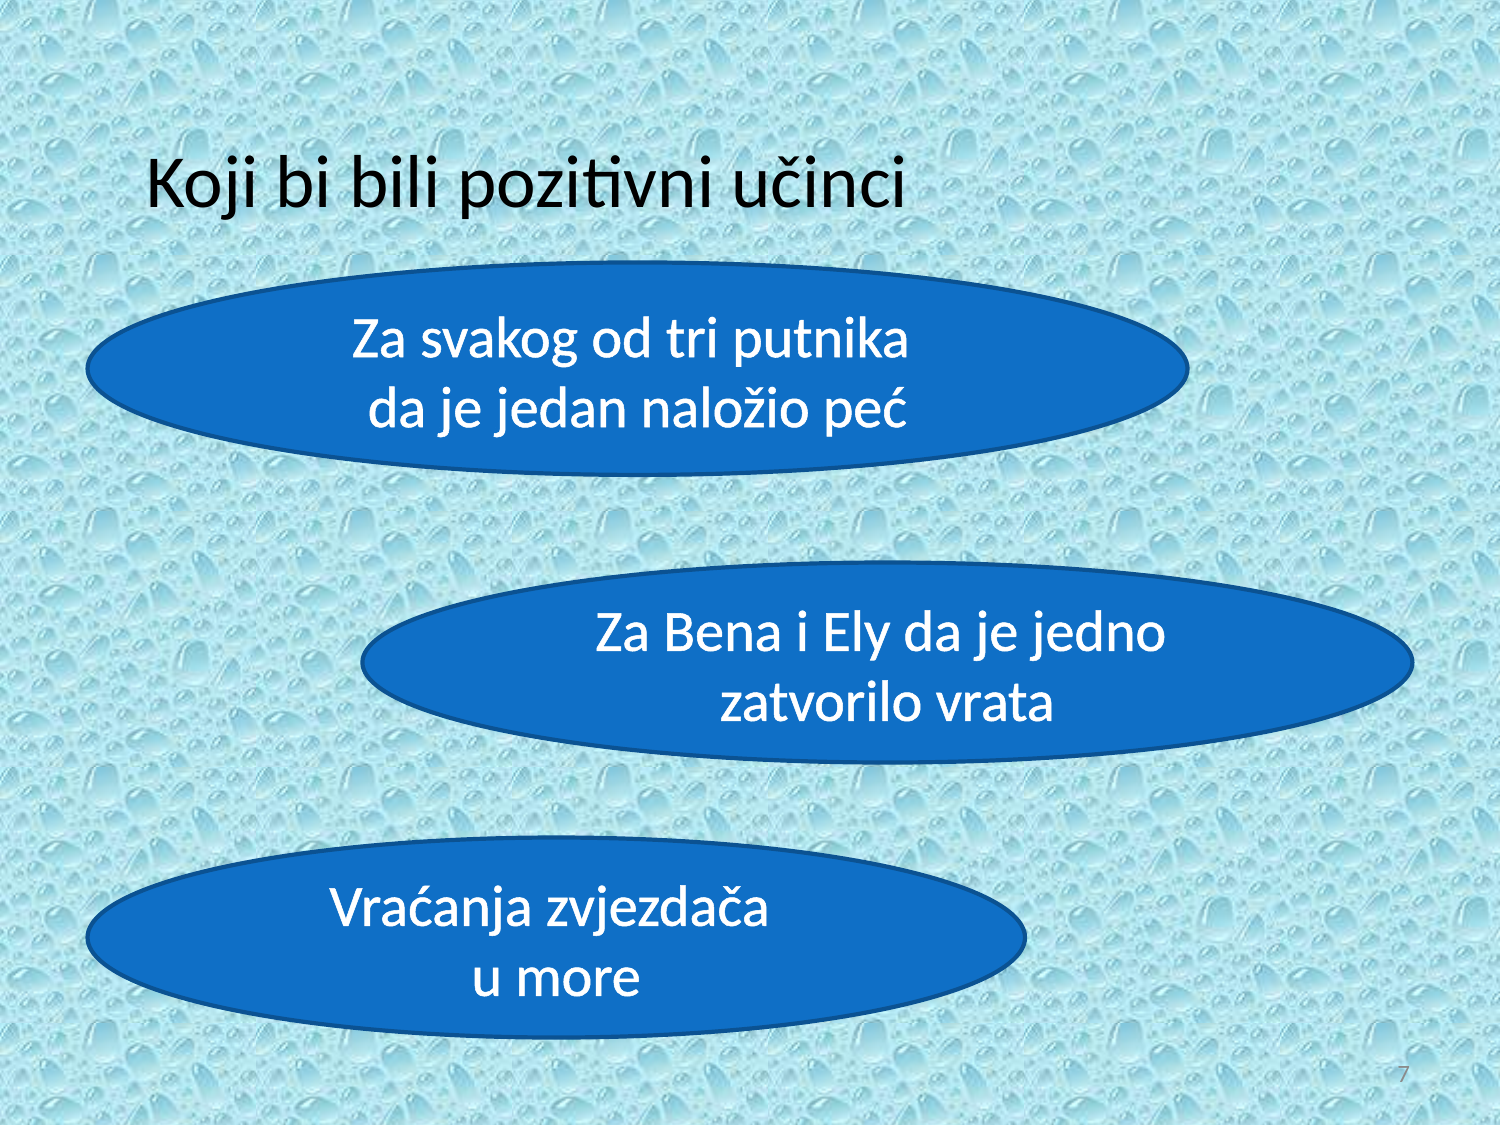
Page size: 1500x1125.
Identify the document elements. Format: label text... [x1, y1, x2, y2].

slide_number 7 [1074, 1042, 1425, 1103]
picture [0, 0, 1500, 1125]
list Koji bi bili pozitivni učinci [75, 125, 1425, 1005]
text_box Za svakog od tri putnika da je jedan naložio peć [85, 260, 1190, 478]
text_box Za Bena i Ely da je jedno zatvorilo vrata [360, 560, 1415, 765]
text_box Vraćanja zvjezdača u more [85, 835, 1028, 1040]
